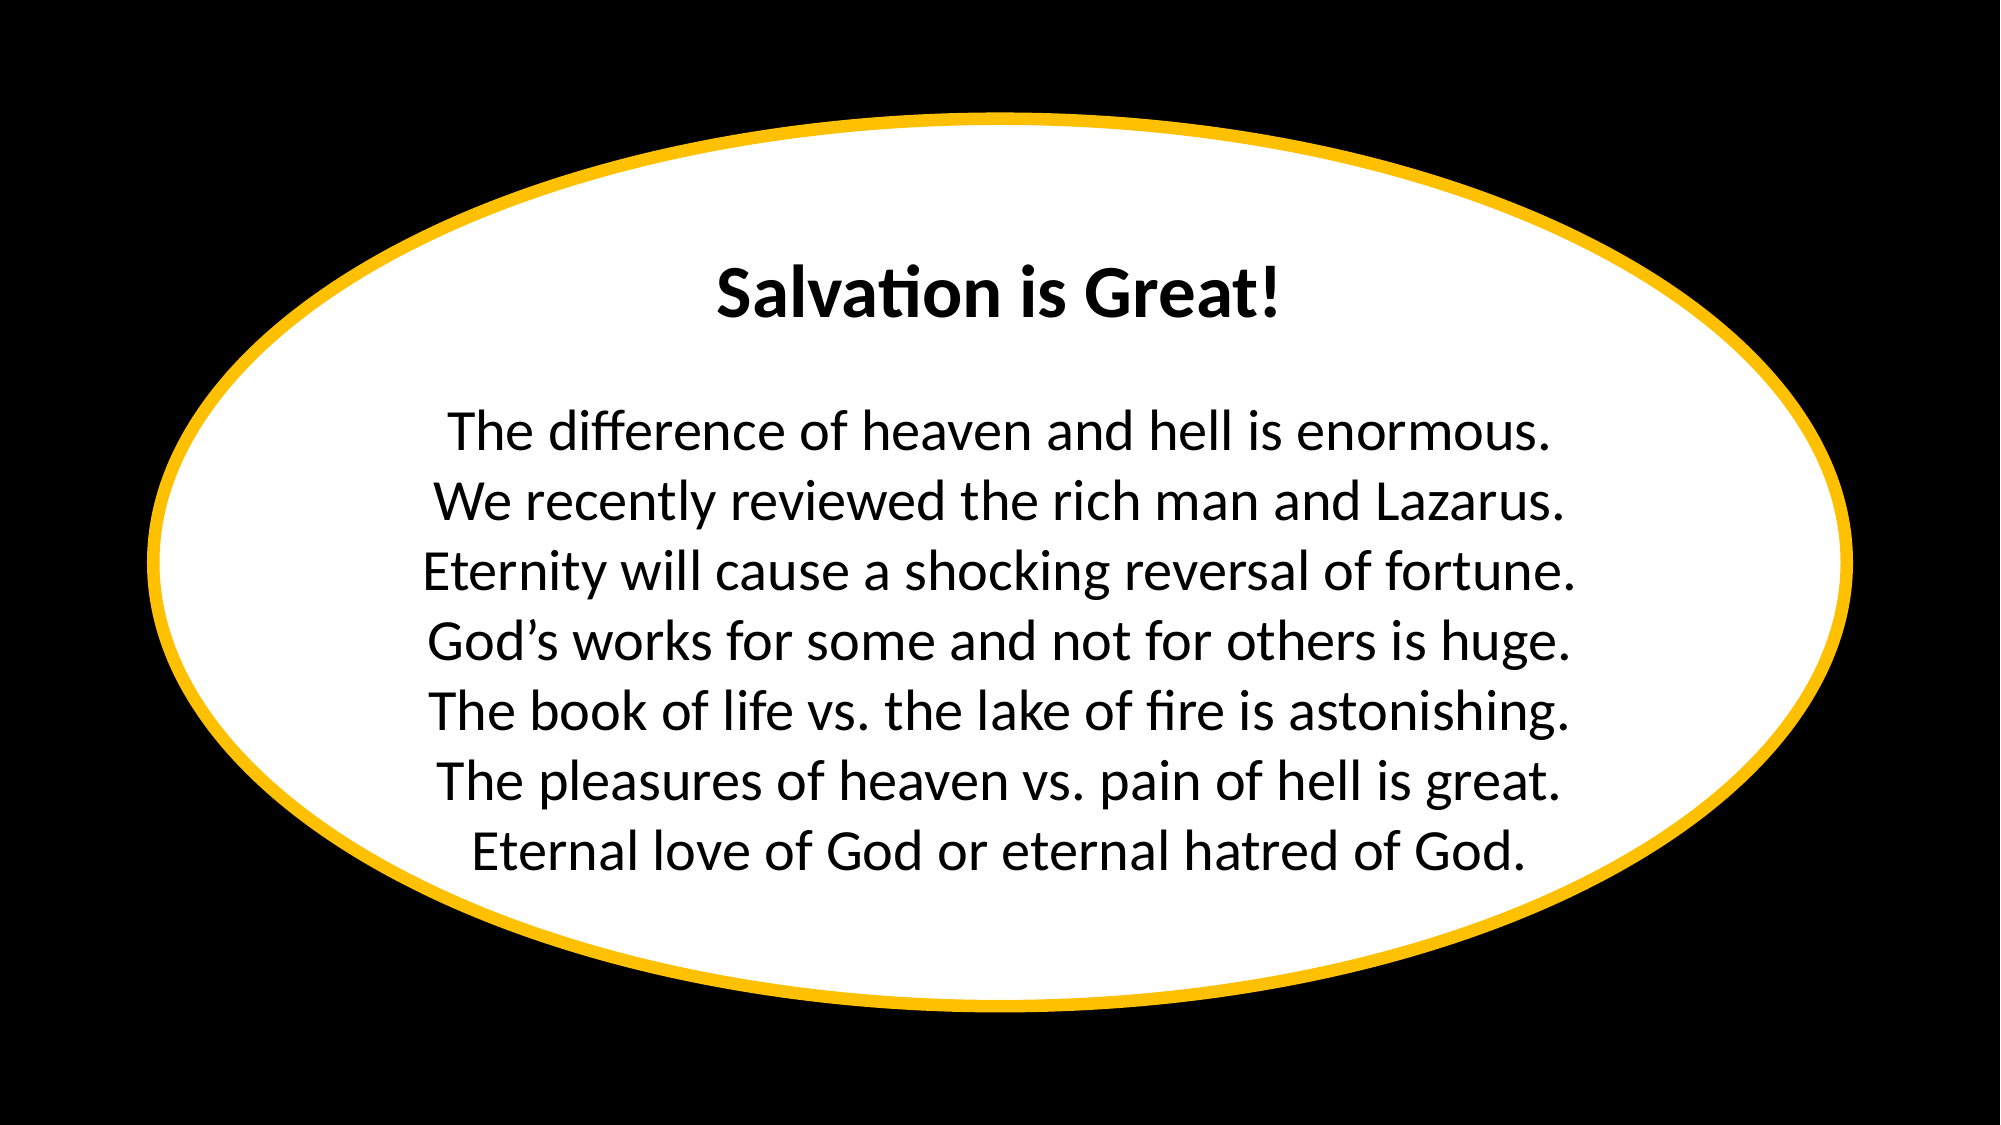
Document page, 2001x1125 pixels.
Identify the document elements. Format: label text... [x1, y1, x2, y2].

text_box Salvation is Great! The difference of heaven and hell is enormous. We recently reviewed the rich man and Lazarus. Eternity will cause a shocking reversal of fortune. God’s works for some and not for others is huge. The book of life vs. the lake of fire is astonishing. The pleasures of heaven vs. pain of hell is great. Eternal love of God or eternal hatred of God. [152, 117, 1848, 1008]
